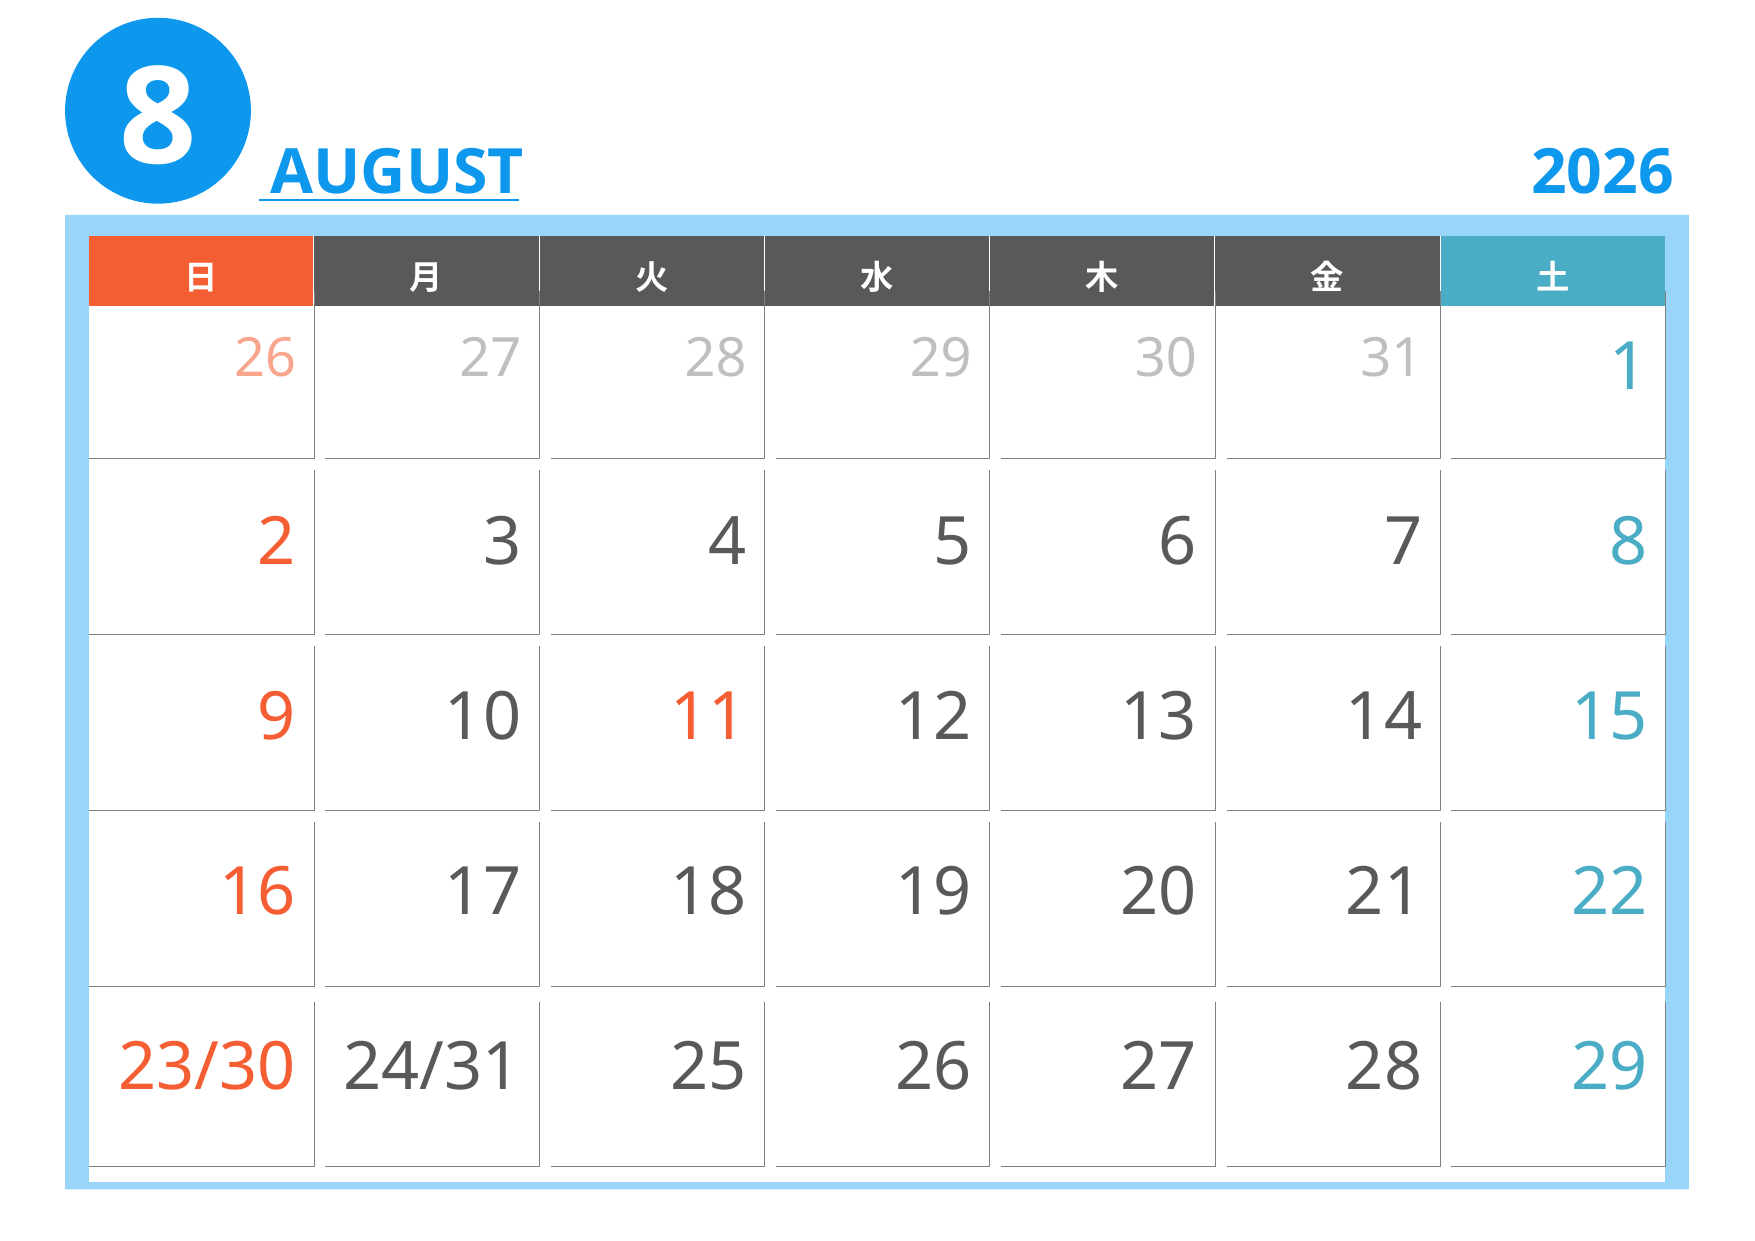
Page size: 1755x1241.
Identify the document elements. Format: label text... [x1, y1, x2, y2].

text_box [124, 199, 192, 206]
text_box [128, 16, 188, 21]
text_box 2026 [1442, 124, 1689, 215]
table_header 木 [990, 236, 1214, 286]
table_header 日 [89, 236, 313, 288]
table_header 土 [1441, 236, 1665, 288]
table_header 火 [540, 236, 764, 286]
text_box AUGUST [255, 124, 559, 215]
text_box [63, 33, 104, 189]
table_header 月 [314, 236, 539, 286]
text_box 8 [104, 21, 212, 199]
text_box [63, 213, 1691, 1191]
text_box [212, 33, 253, 189]
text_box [88, 290, 1666, 1167]
table_header 水 [765, 236, 989, 286]
table_header 金 [1215, 236, 1440, 286]
